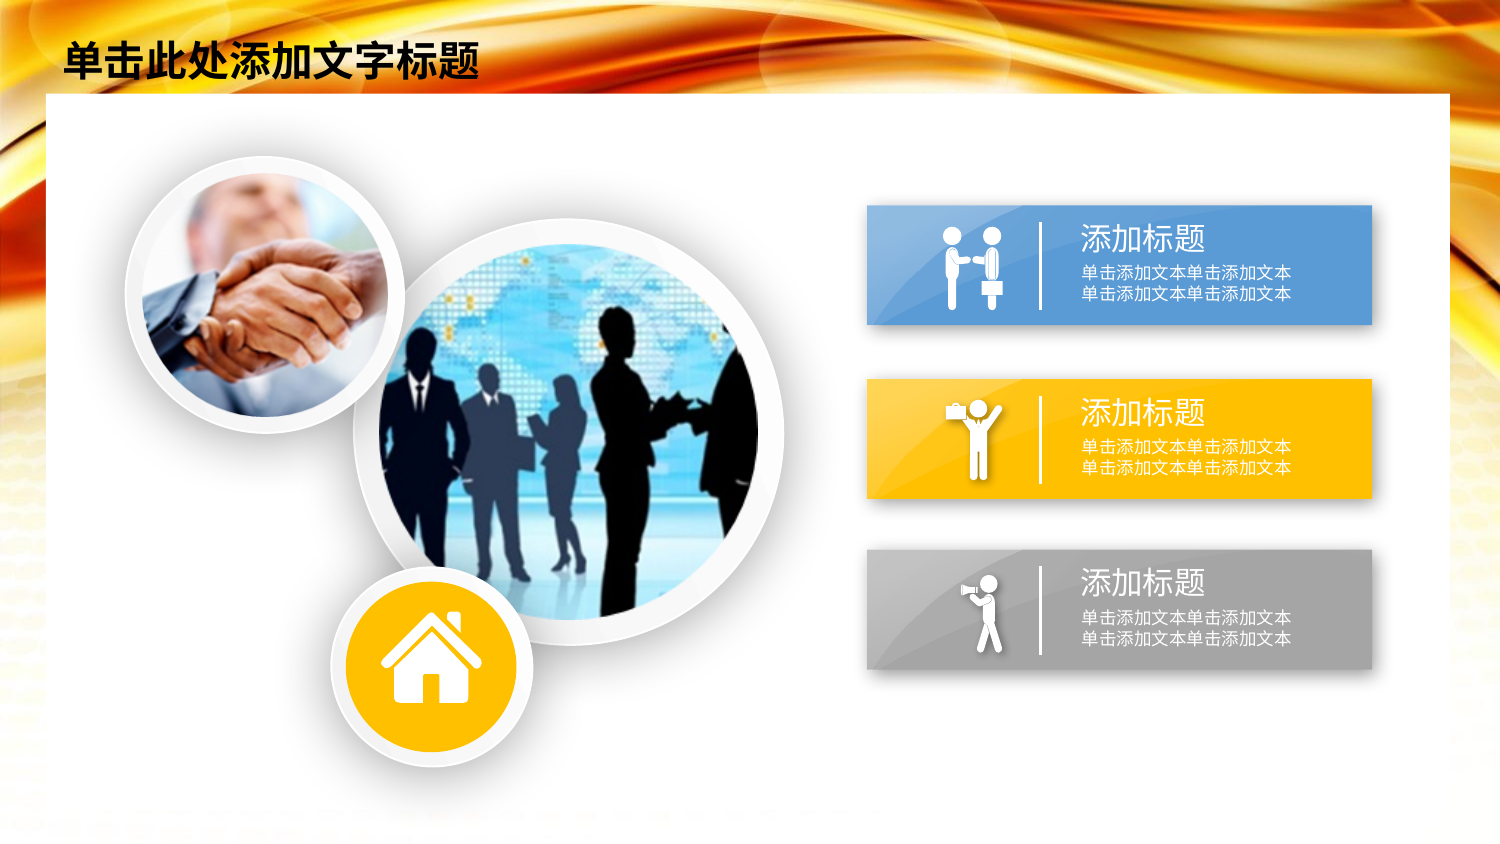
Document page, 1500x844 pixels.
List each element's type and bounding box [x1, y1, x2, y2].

text_box [353, 219, 784, 645]
text_box [125, 157, 405, 433]
text_box [331, 567, 533, 767]
text_box [866, 379, 1373, 499]
text_box [866, 205, 1373, 326]
text_box [866, 549, 1373, 670]
picture [0, 0, 1500, 844]
